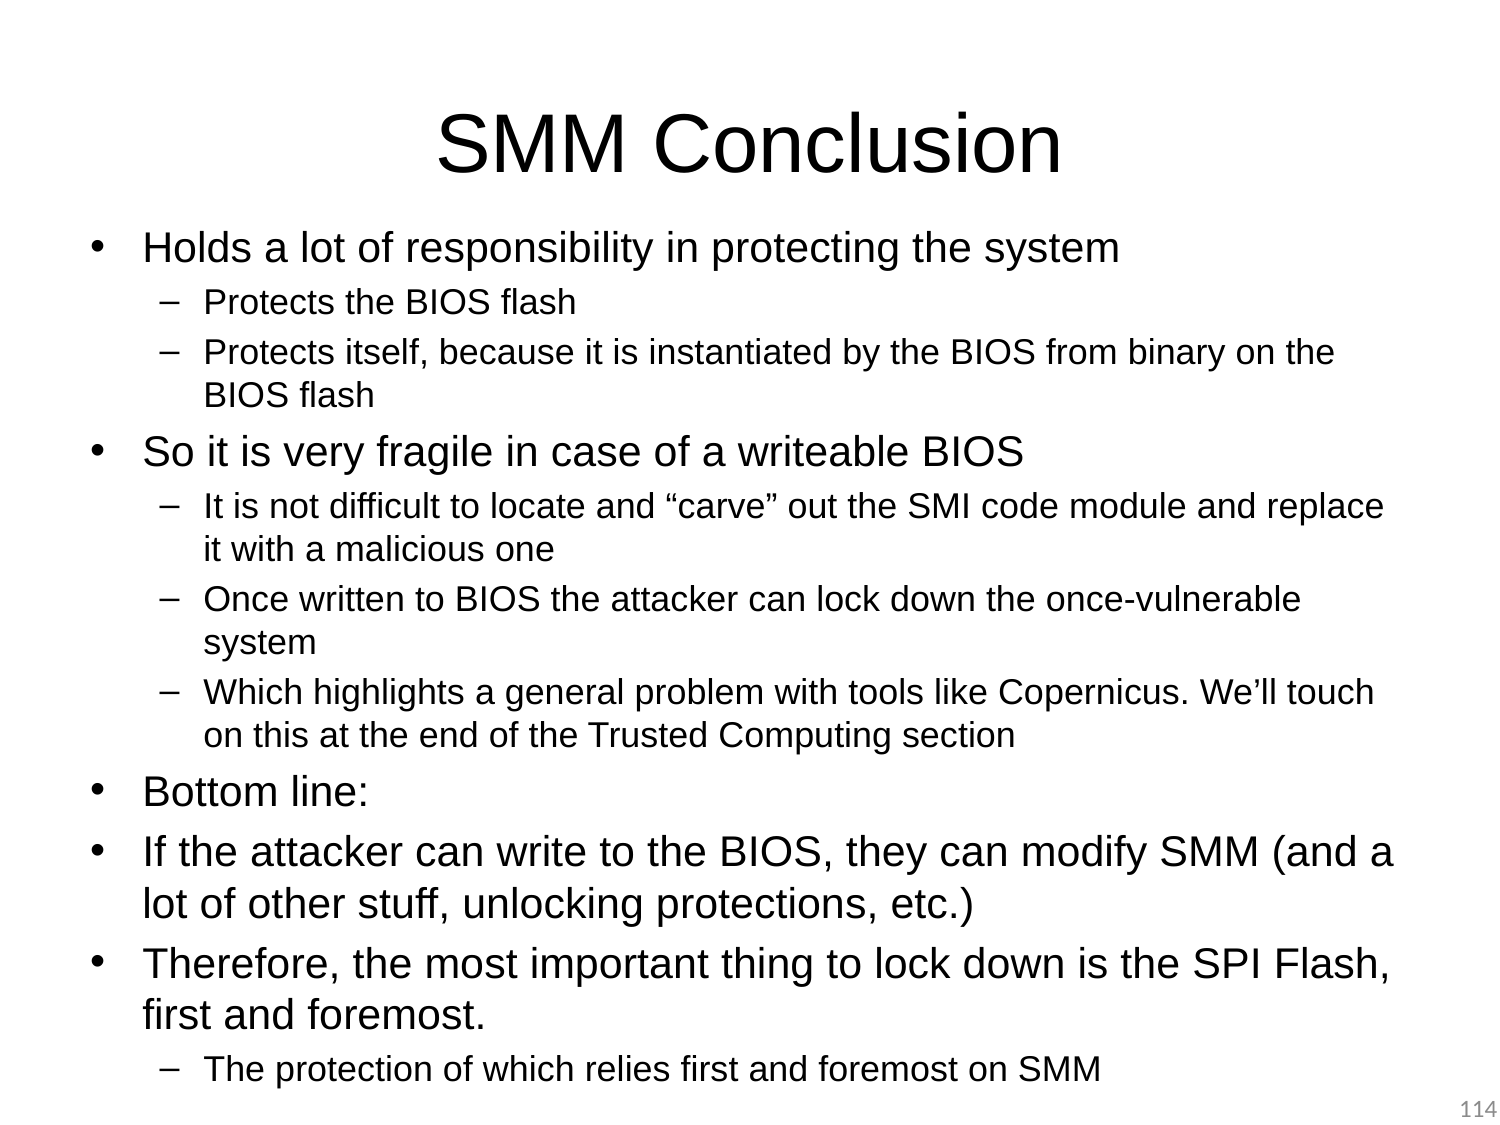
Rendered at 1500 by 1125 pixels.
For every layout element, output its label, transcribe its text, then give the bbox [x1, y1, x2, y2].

title SMM Conclusion [75, 45, 1425, 212]
slide_number 114 [1162, 1077, 1500, 1125]
list Holds a lot of responsibility in protecting the system Protects the BIOS flash Protects itself, because it is instantiated by the BIOS from binary on the BIOS flash So it is very fragile in case of a writeable BIOS It is not difficult to locate and “carve” out the SMI code module and replace it with a malicious one Once written to BIOS the attacker can lock down the once-vulnerable system Which highlights a general problem with tools like Copernicus. We’ll touch on this at the end of the Trusted Computing section Bottom line: If the attacker can write to the BIOS, they can modify SMM (and a lot of other stuff, unlocking protections, etc.) Therefore, the most important thing to lock down is the SPI Flash, first and foremost. The protection of which relies first and foremost on SMM [75, 212, 1425, 1100]
